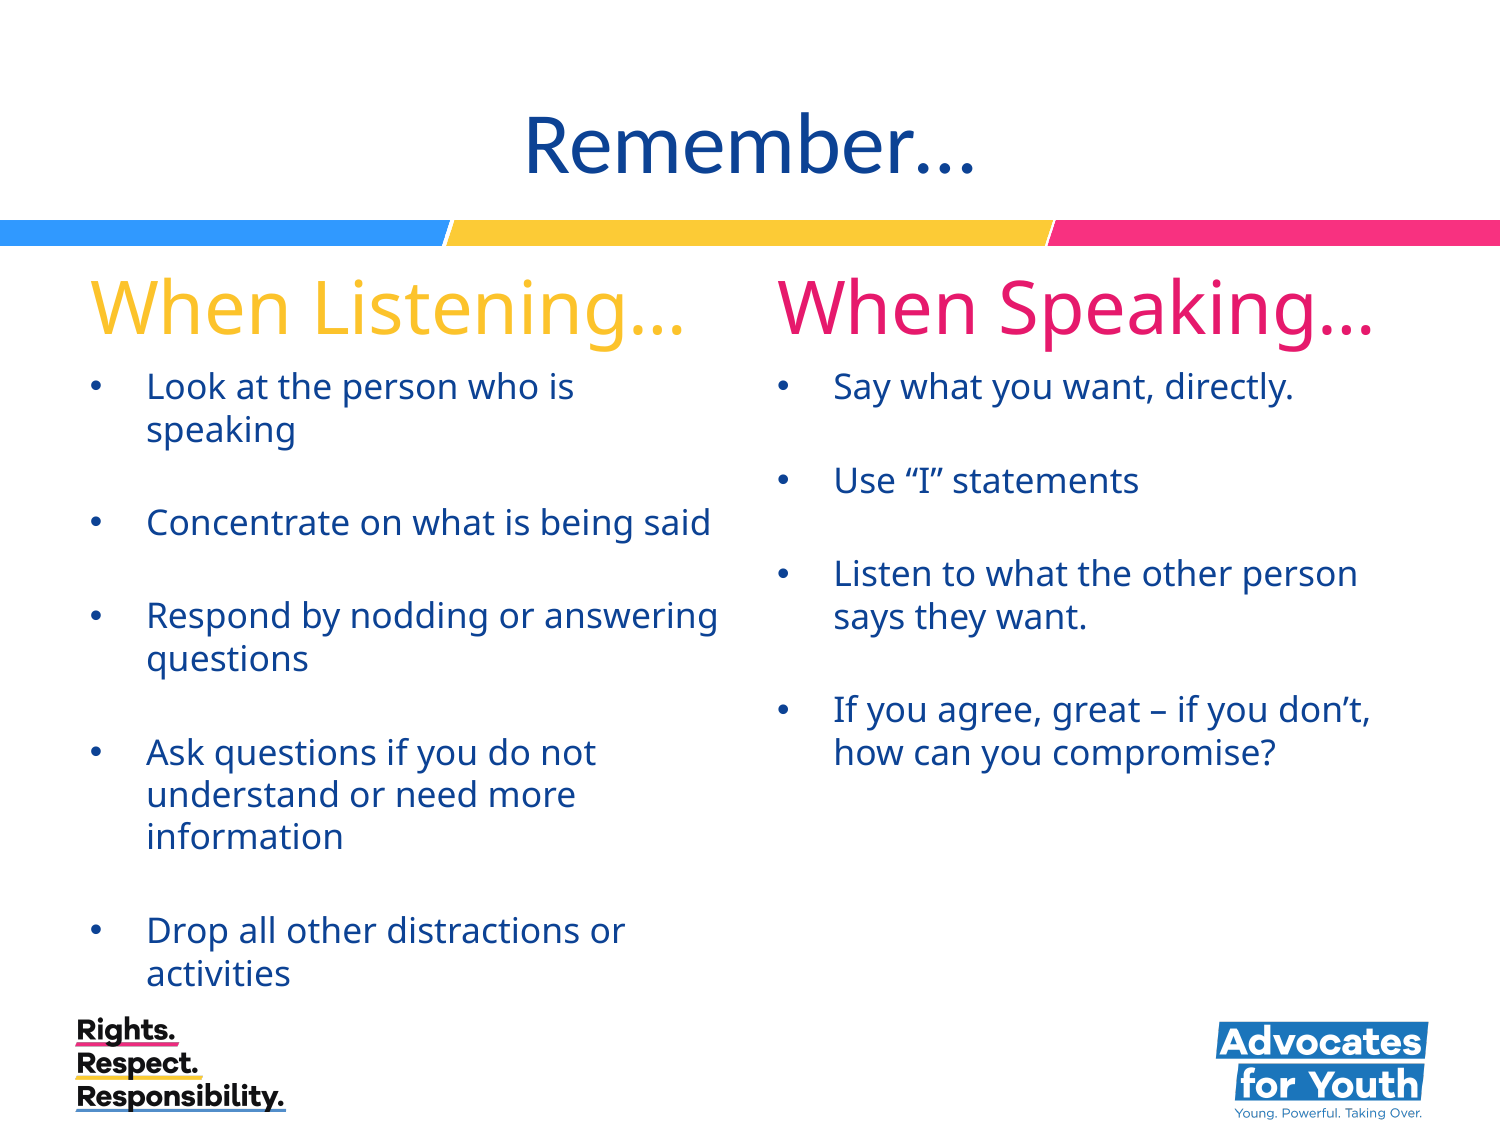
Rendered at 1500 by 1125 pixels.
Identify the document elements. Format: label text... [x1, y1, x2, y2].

picture [0, 207, 1500, 258]
list Say what you want, directly. Use “I” statements Listen to what the other person says they want. If you agree, great – if you don’t, how can you compromise? [761, 356, 1425, 1005]
title Remember… [75, 45, 1425, 233]
list When Listening… [75, 251, 738, 356]
list When Speaking… [761, 251, 1425, 356]
list Look at the person who is speaking Concentrate on what is being said Respond by nodding or answering questions Ask questions if you do not understand or need more information Drop all other distractions or activities [74, 356, 738, 1005]
